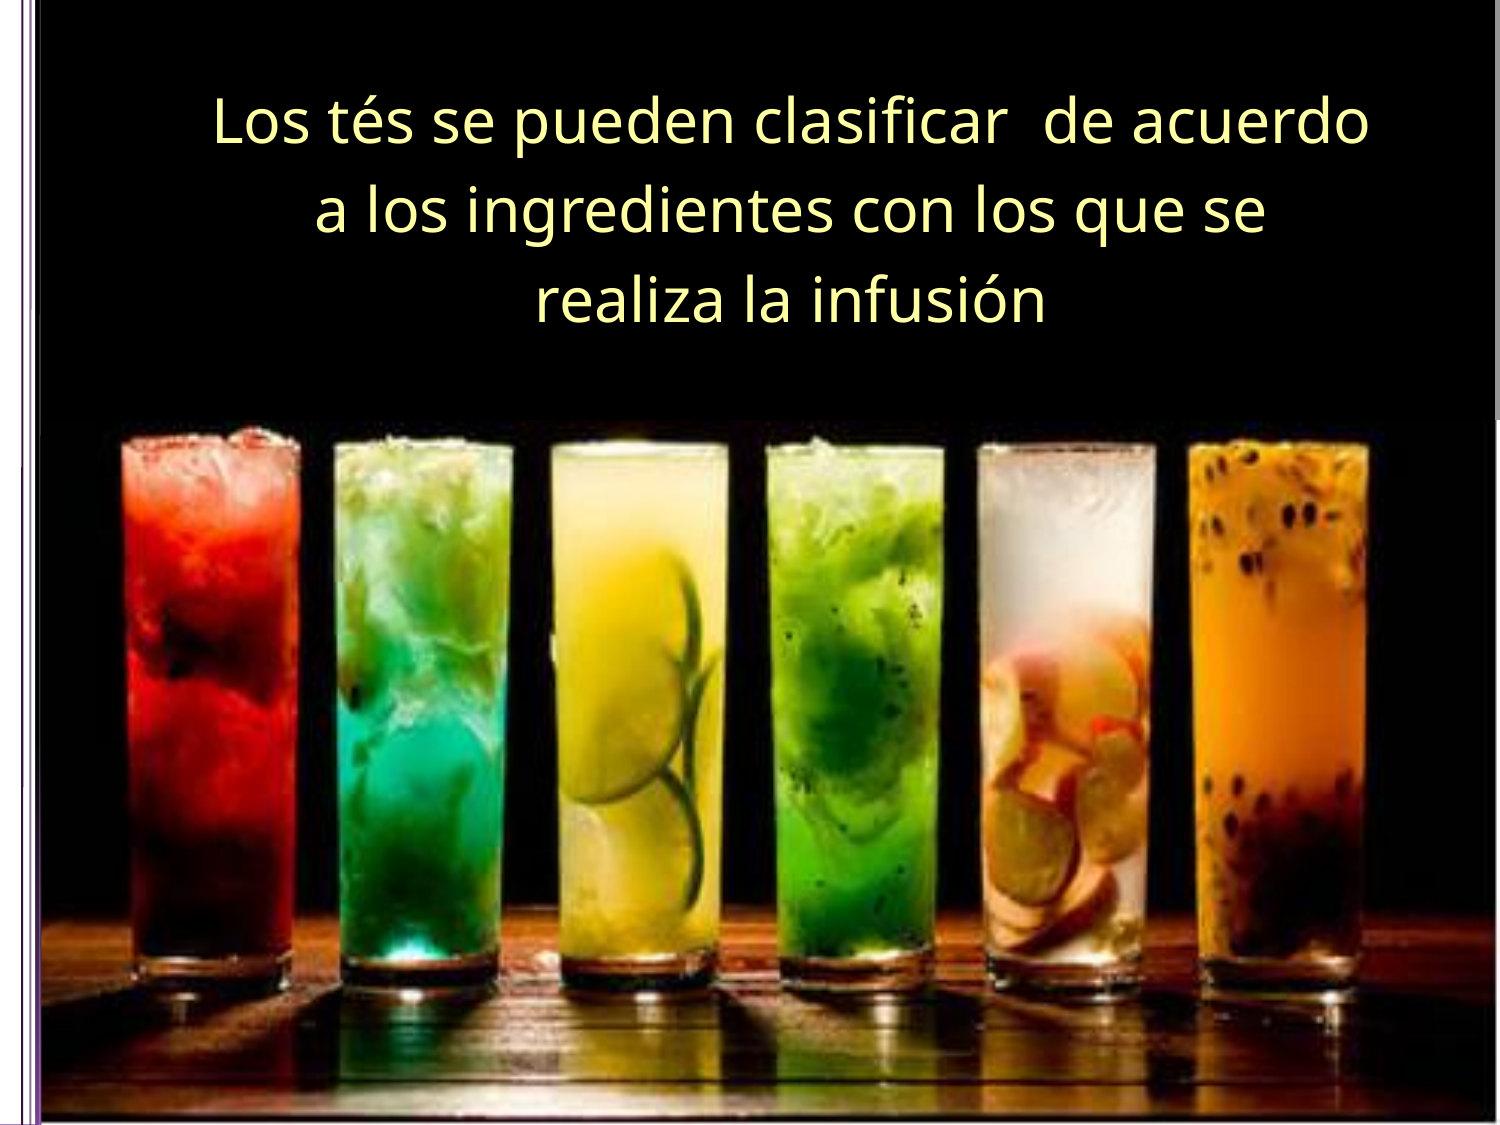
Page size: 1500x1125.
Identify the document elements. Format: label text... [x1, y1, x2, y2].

picture [41, 420, 1500, 1125]
list Los tés se pueden clasificar de acuerdo a los ingredientes con los que se realiza la infusión [159, 0, 1413, 407]
